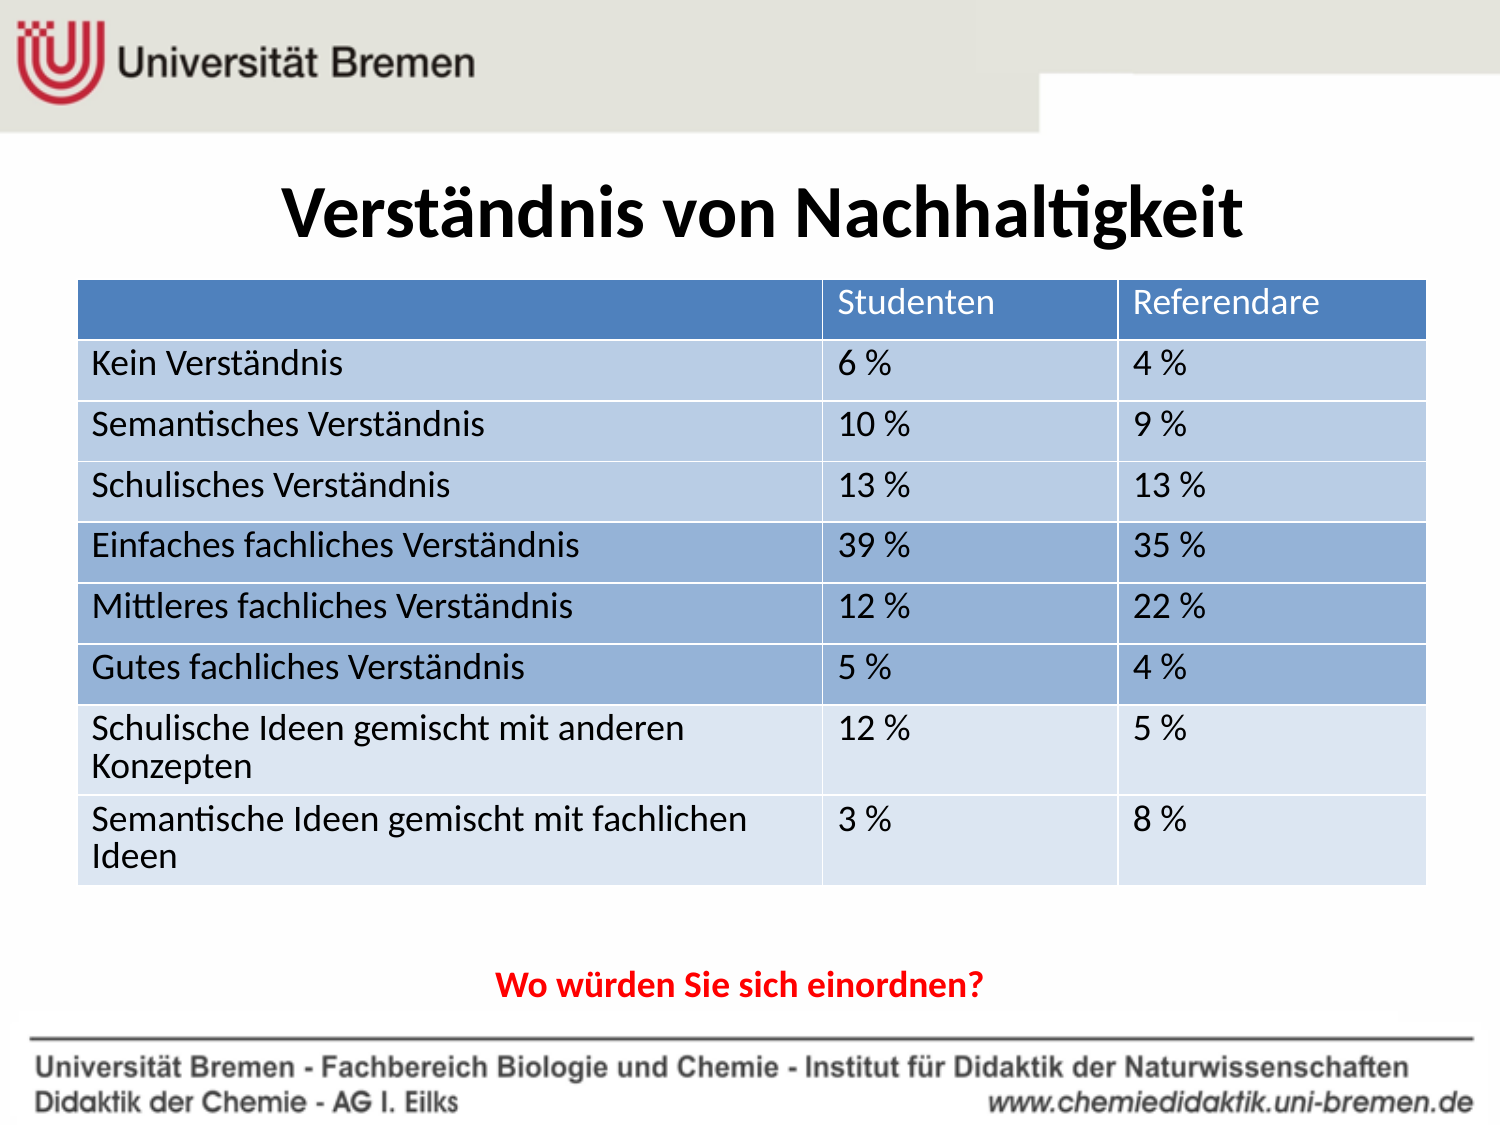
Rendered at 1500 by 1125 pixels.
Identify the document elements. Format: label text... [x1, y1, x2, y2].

table_cell 39 % [823, 523, 1117, 582]
table_cell 6 % [823, 341, 1117, 400]
table_cell 5 % [823, 645, 1117, 704]
table_header Referendare [1119, 280, 1426, 339]
table_header [78, 280, 822, 339]
table_cell Schulische Ideen gemischt mit anderen Konzepten [78, 706, 822, 794]
table_cell 12 % [823, 706, 1117, 794]
table_cell 13 % [823, 462, 1117, 521]
table_cell Kein Verständnis [78, 341, 822, 400]
table_cell 3 % [823, 796, 1117, 885]
table_cell 12 % [823, 584, 1117, 643]
table_header Studenten [823, 280, 1117, 339]
table_cell 4 % [1119, 341, 1426, 400]
table_cell Schulisches Verständnis [78, 462, 822, 521]
table_cell Einfaches fachliches Verständnis [78, 523, 822, 582]
table_cell 5 % [1119, 706, 1426, 794]
table_cell 8 % [1119, 796, 1426, 885]
picture [0, 0, 1500, 1125]
table_cell Semantisches Verständnis [78, 402, 822, 461]
table_cell Semantische Ideen gemischt mit fachlichen Ideen [78, 796, 822, 885]
table_cell 4 % [1119, 645, 1426, 704]
table_cell 10 % [823, 402, 1117, 461]
table_cell Mittleres fachliches Verständnis [78, 584, 822, 643]
table_cell 35 % [1119, 523, 1426, 582]
table_cell 13 % [1119, 462, 1426, 521]
title Verständnis von Nachhaltigkeit [88, 113, 1439, 302]
text_box Wo würden Sie sich einordnen? [480, 952, 1001, 1012]
table_cell 22 % [1119, 584, 1426, 643]
table_cell Gutes fachliches Verständnis [78, 645, 822, 704]
table_cell 9 % [1119, 402, 1426, 461]
